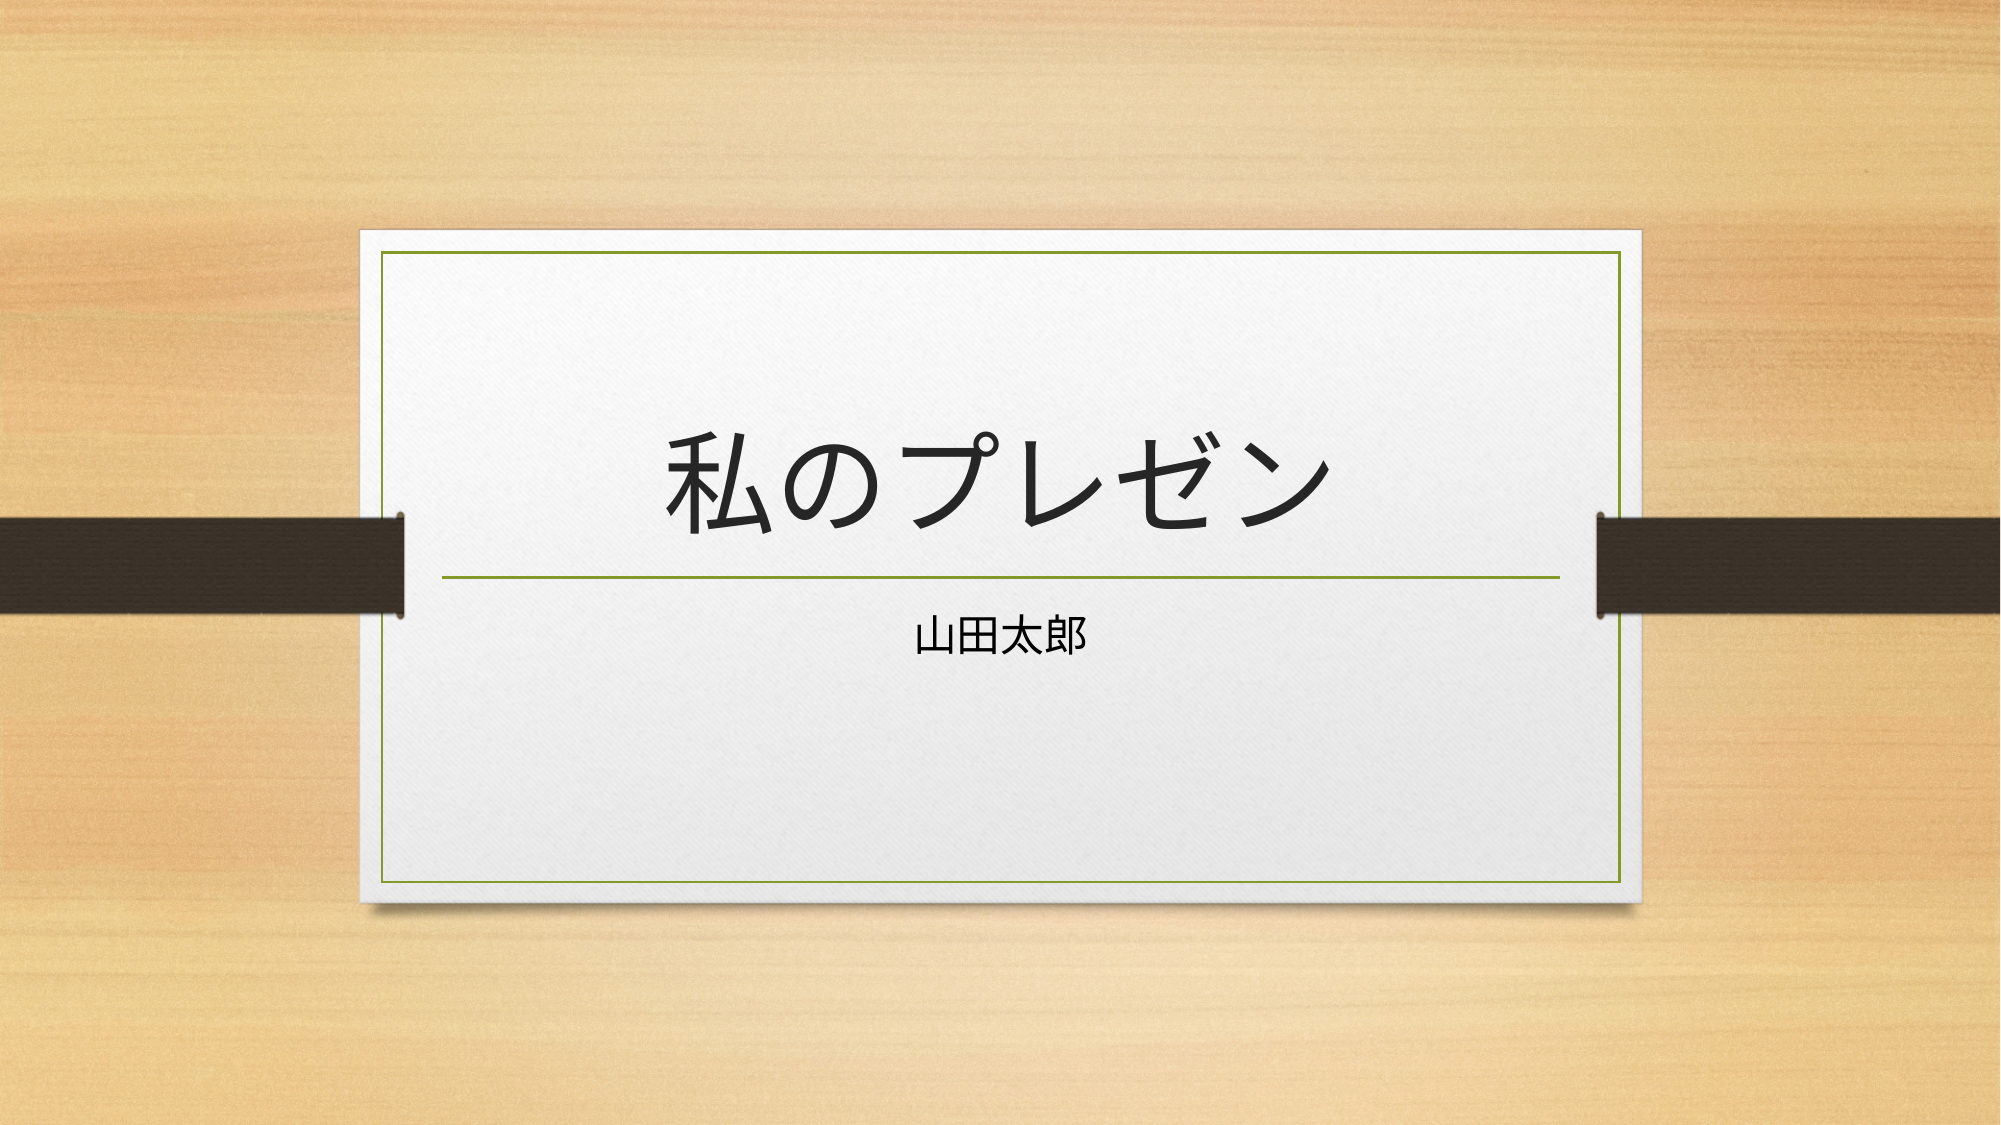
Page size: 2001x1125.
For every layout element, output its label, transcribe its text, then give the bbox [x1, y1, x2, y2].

subtitle 山田太郎 [441, 600, 1560, 817]
picture [0, 0, 2001, 1125]
title 私のプレゼン [441, 306, 1560, 556]
